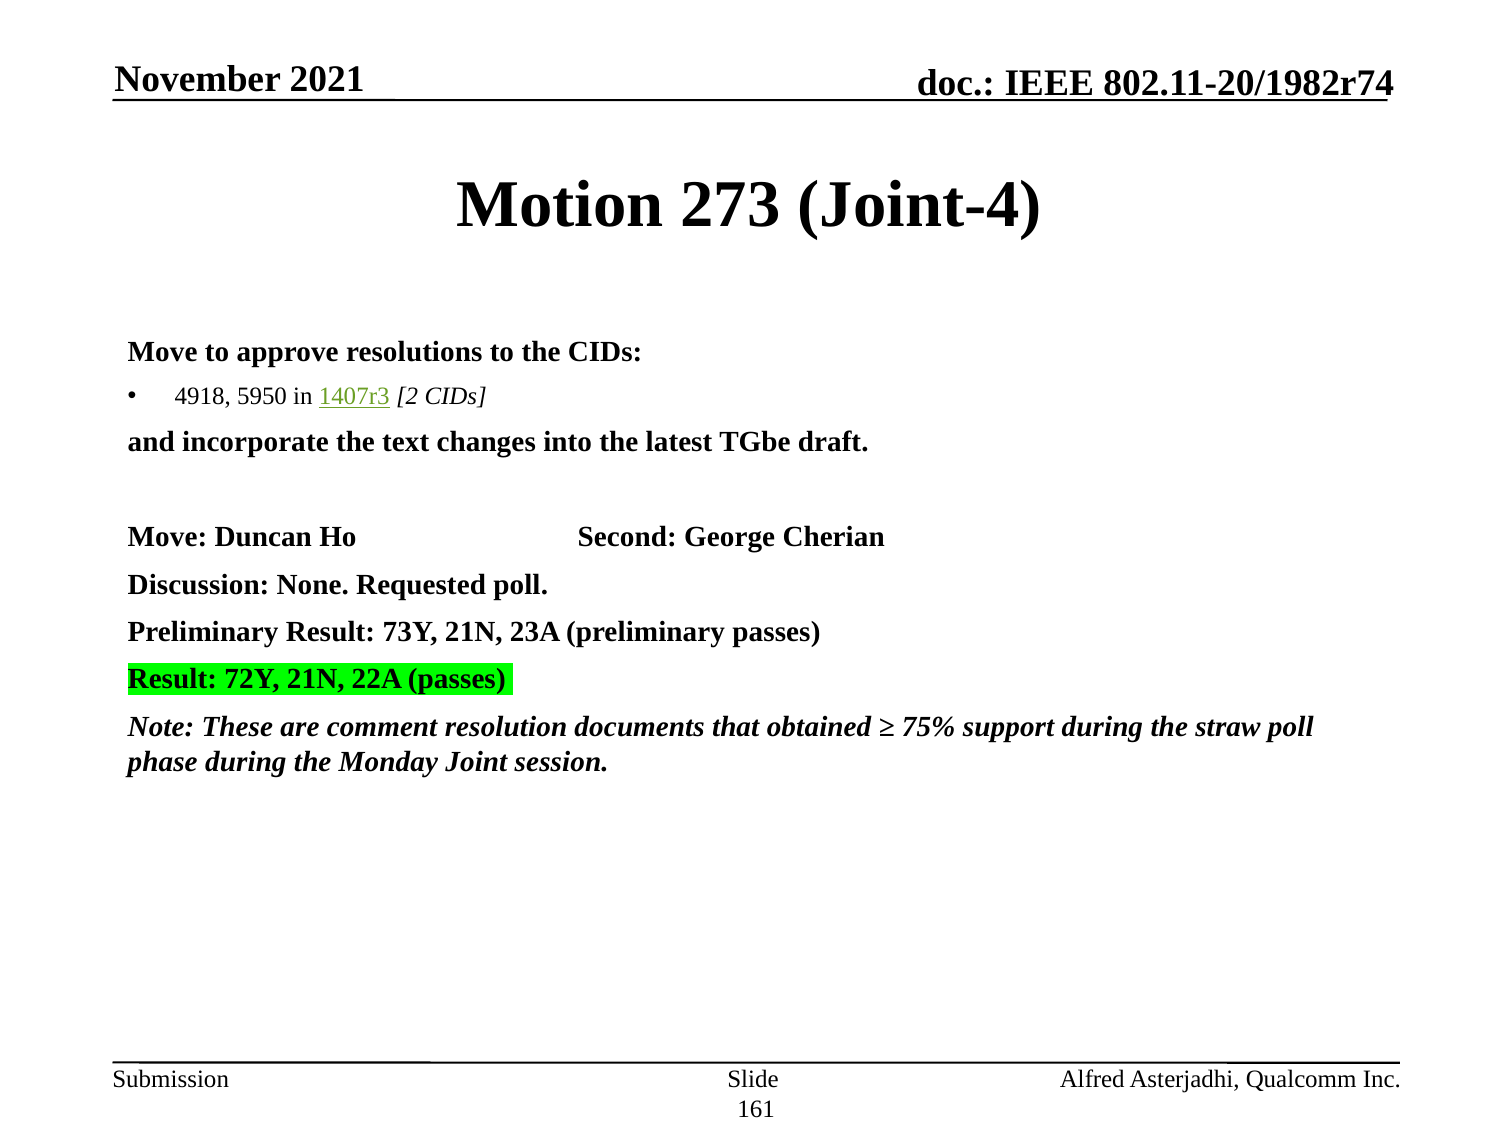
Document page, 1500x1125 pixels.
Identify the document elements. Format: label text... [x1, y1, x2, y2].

title Motion 273 (Joint-4) [112, 112, 1388, 288]
slide_number Slide 161 [712, 1061, 800, 1123]
footer Alfred Asterjadhi, Qualcomm Inc. [878, 1061, 1402, 1093]
list Move to approve resolutions to the CIDs: 4918, 5950 in 1407r3 [2 CIDs] and incorporate the text changes into the latest TGbe draft. Move: Duncan Ho Second: George Cherian Discussion: None. Requested poll. Preliminary Result: 73Y, 21N, 23A (preliminary passes) Result: 72Y, 21N, 22A (passes) Note: These are comment resolution documents that obtained ≥ 75% support during the straw poll phase during the Monday Joint session. [112, 324, 1388, 1063]
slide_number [114, 54, 423, 100]
